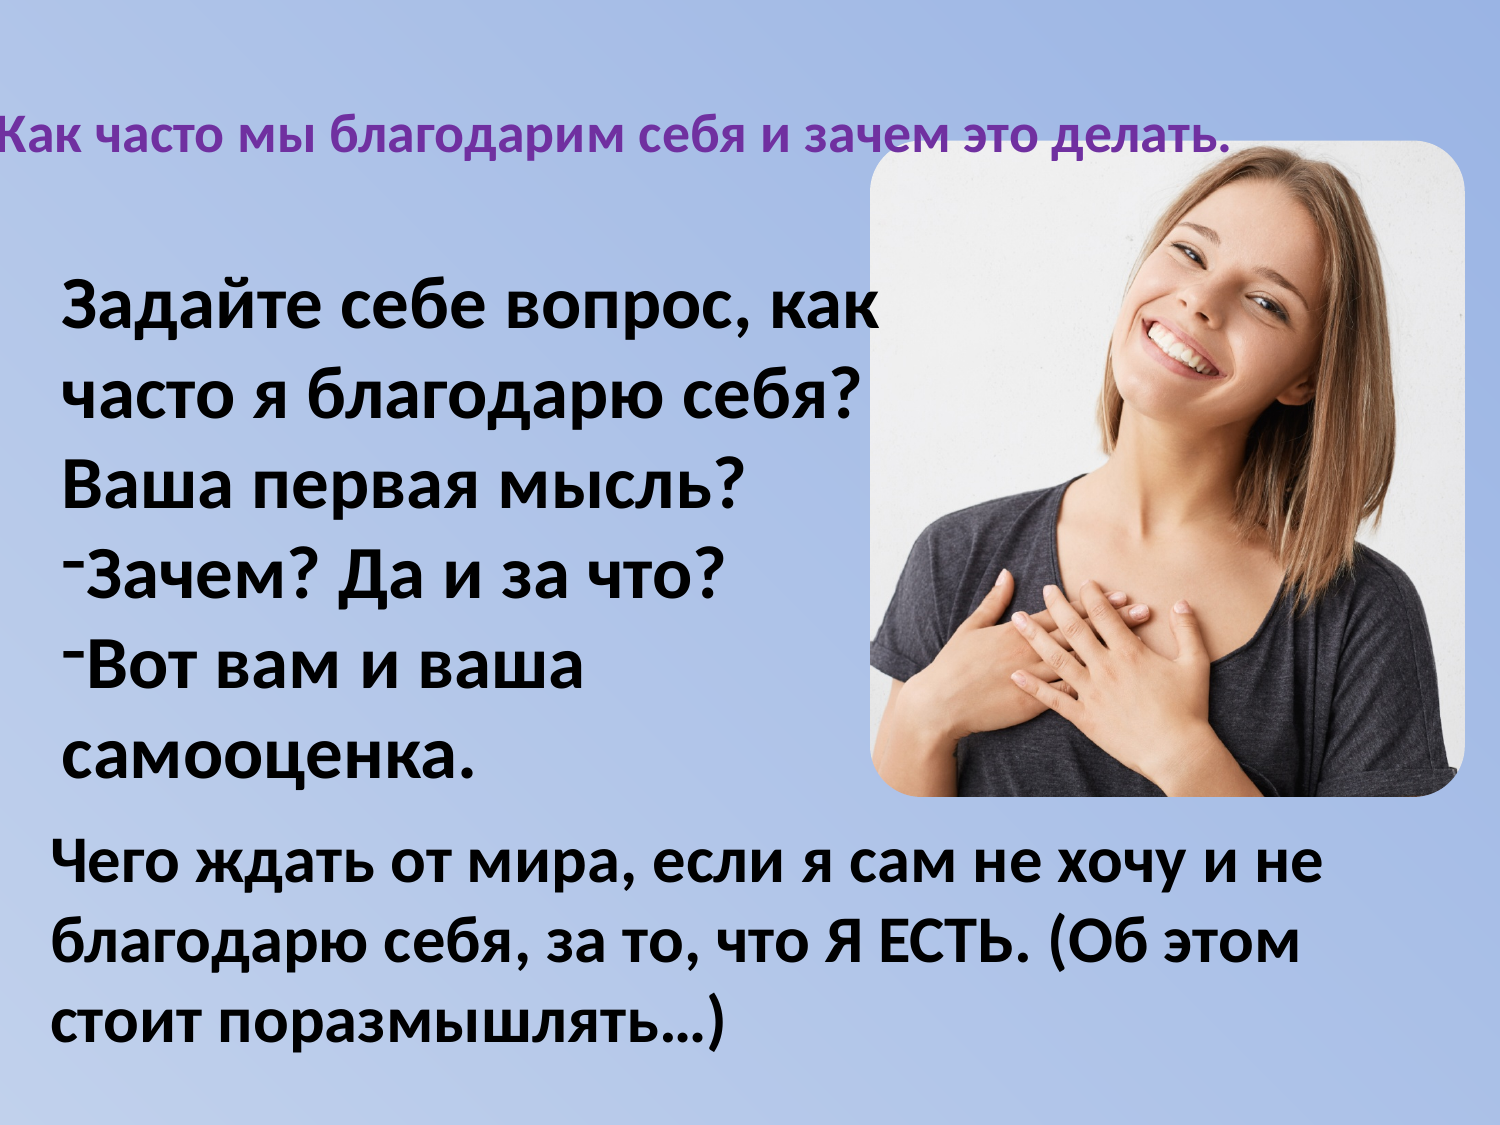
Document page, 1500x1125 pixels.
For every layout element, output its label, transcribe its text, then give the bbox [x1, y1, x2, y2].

title Как часто мы благодарим себя и зачем это делать. [0, 70, 1304, 258]
picture [869, 140, 1466, 798]
text_box Задайте себе вопрос, как часто я благодарю себя? Ваша первая мысль? Зачем? Да и за что? Вот вам и ваша самооценка. [46, 246, 865, 801]
text_box Чего ждать от мира, если я сам не хочу и не благодарю себя, за то, что Я ЕСТЬ. (Об этом стоит поразмышлять…) [35, 808, 1454, 1064]
